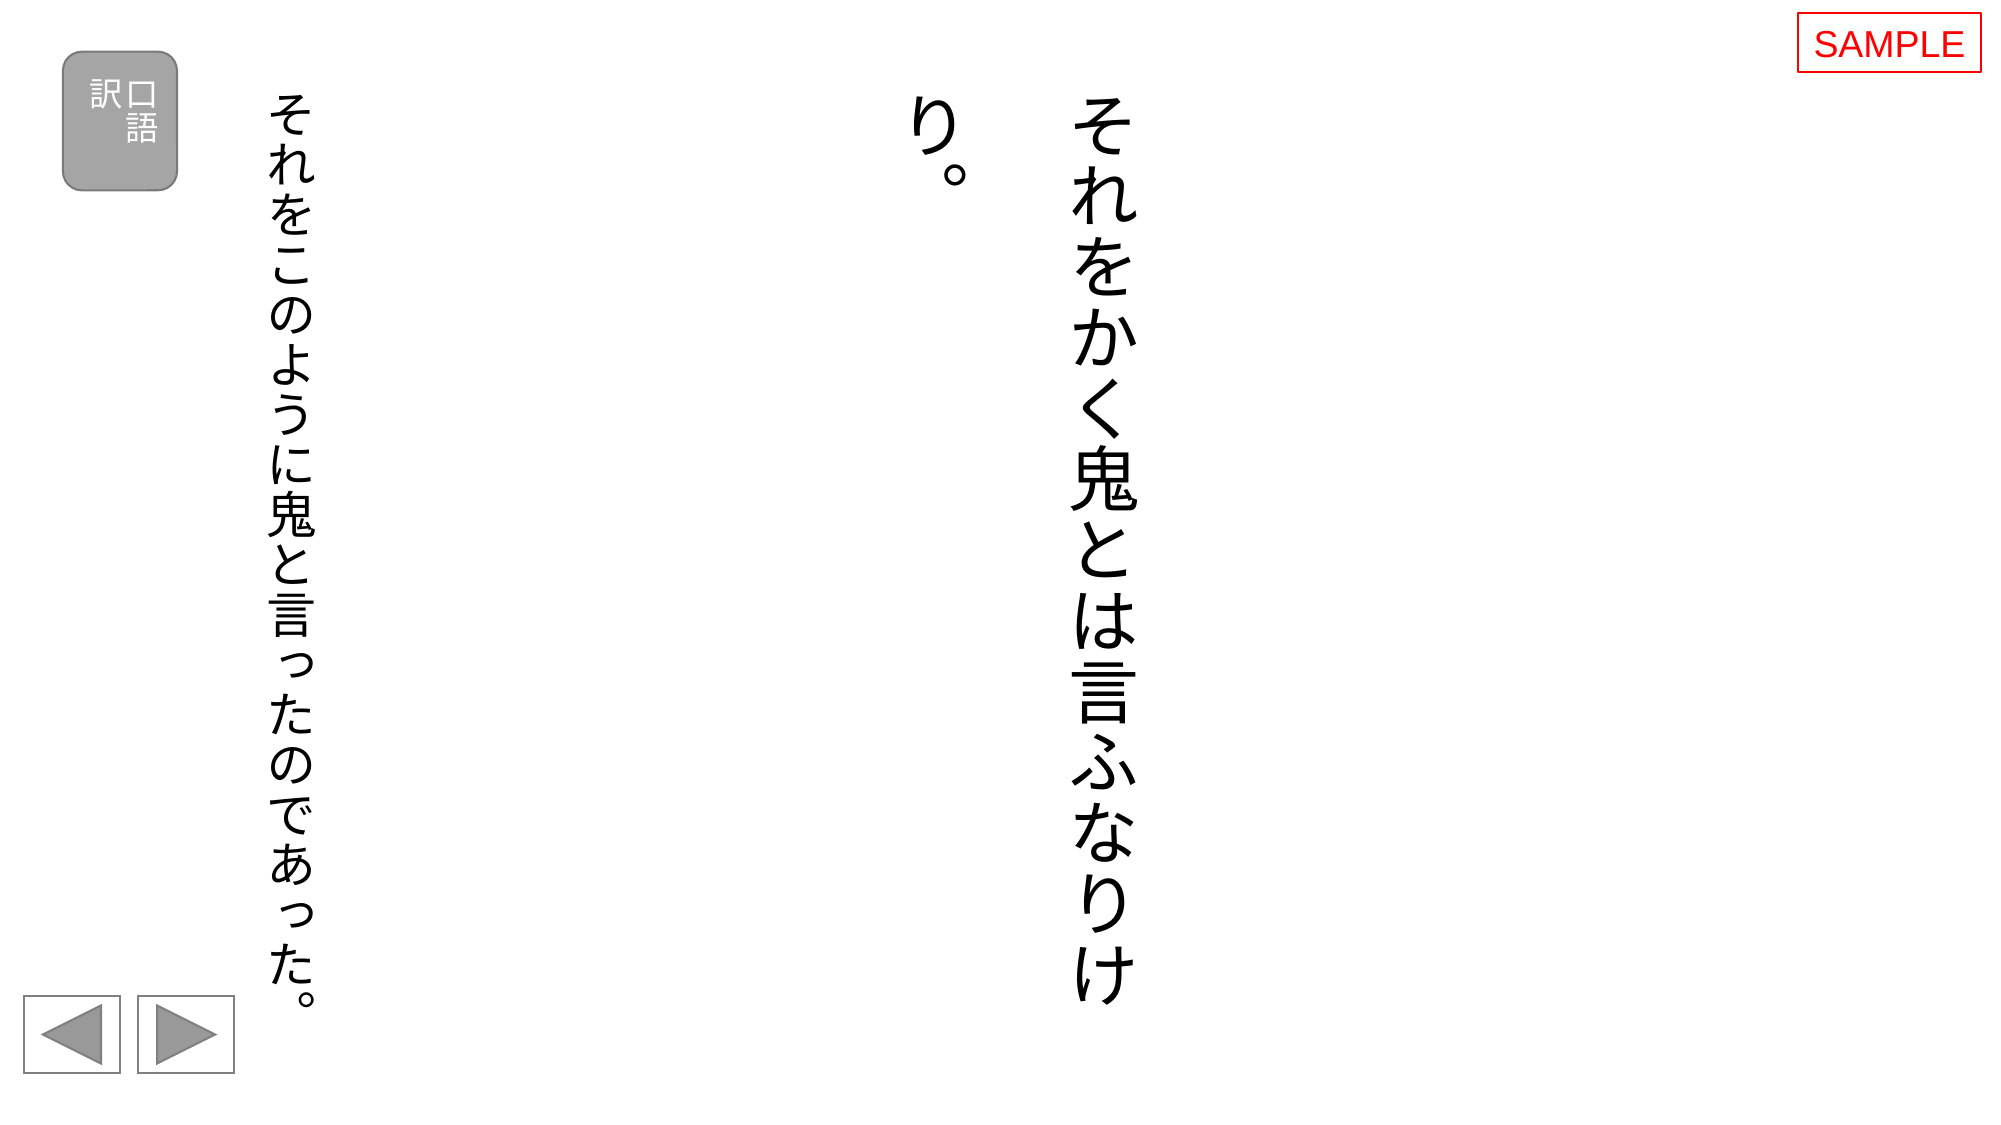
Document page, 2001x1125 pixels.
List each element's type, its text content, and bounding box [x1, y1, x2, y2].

list それをこのように鬼と言ったのであった。 [252, 75, 881, 1043]
list 口語訳 [76, 62, 155, 183]
list それをかく鬼とは言ふなりけり。 [881, 75, 1919, 1043]
text_box SAMPLE [1797, 12, 1982, 73]
